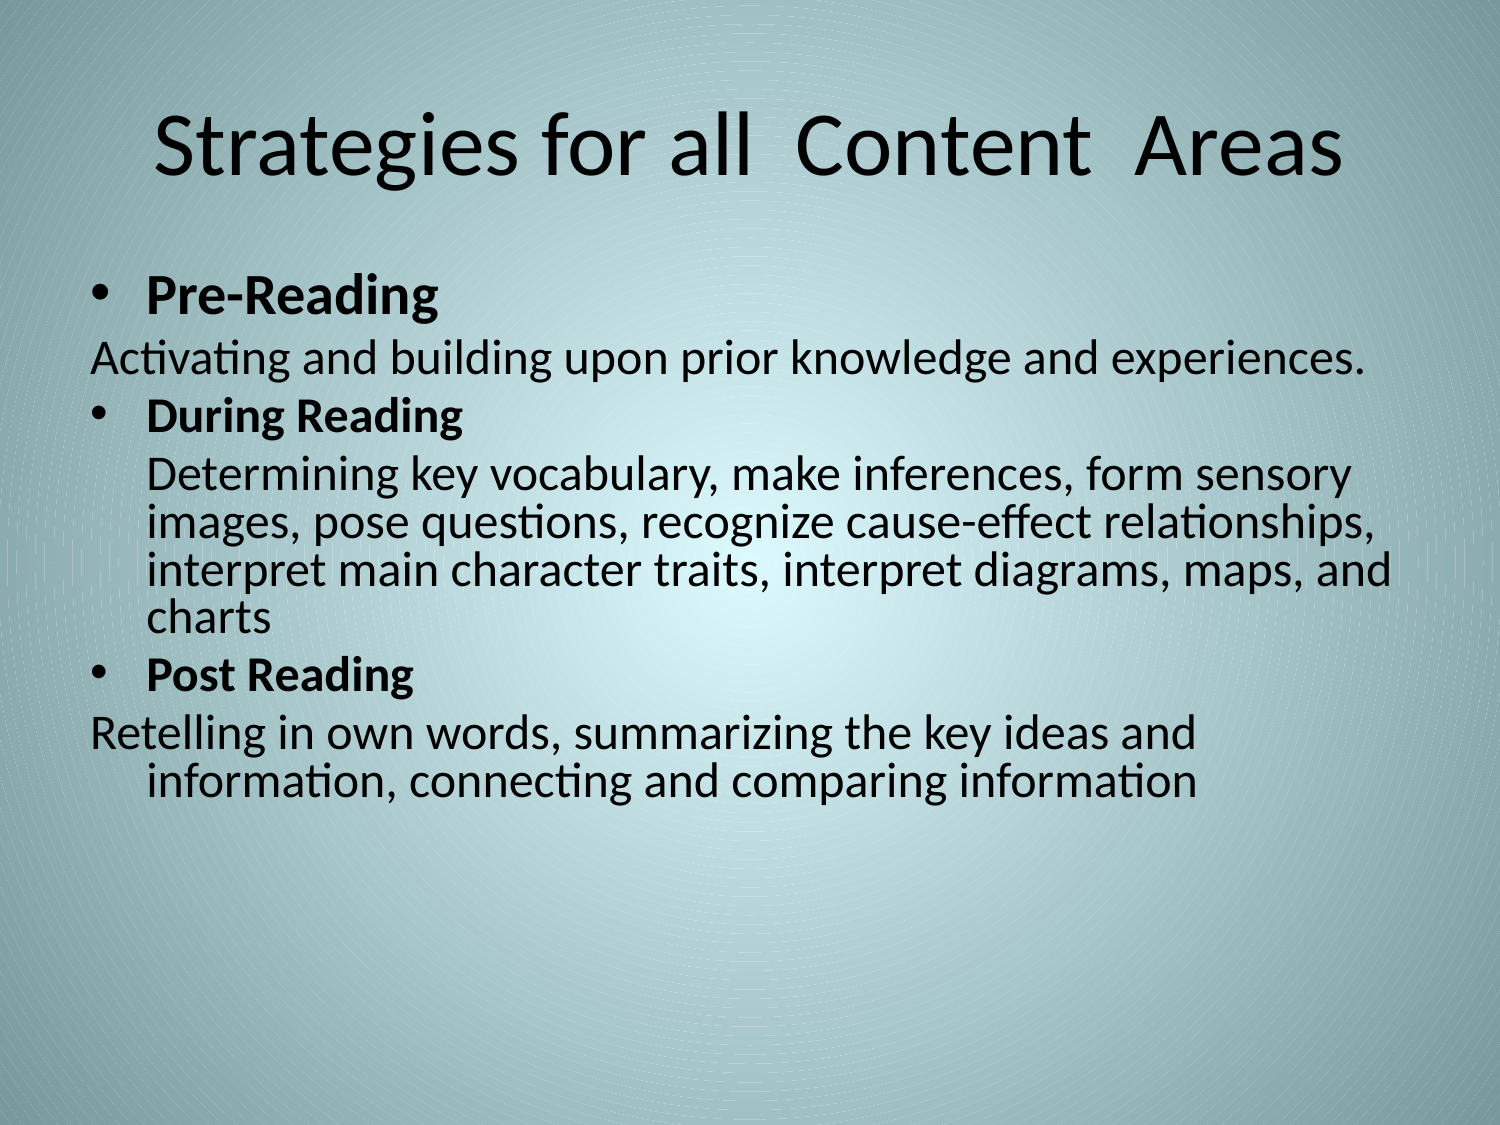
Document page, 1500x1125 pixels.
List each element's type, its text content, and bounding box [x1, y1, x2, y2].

title Strategies for all Content Areas [75, 45, 1425, 233]
list Pre-Reading Activating and building upon prior knowledge and experiences. During Reading Determining key vocabulary, make inferences, form sensory images, pose questions, recognize cause-effect relationships, interpret main character traits, interpret diagrams, maps, and charts Post Reading Retelling in own words, summarizing the key ideas and information, connecting and comparing information [75, 262, 1425, 1005]
